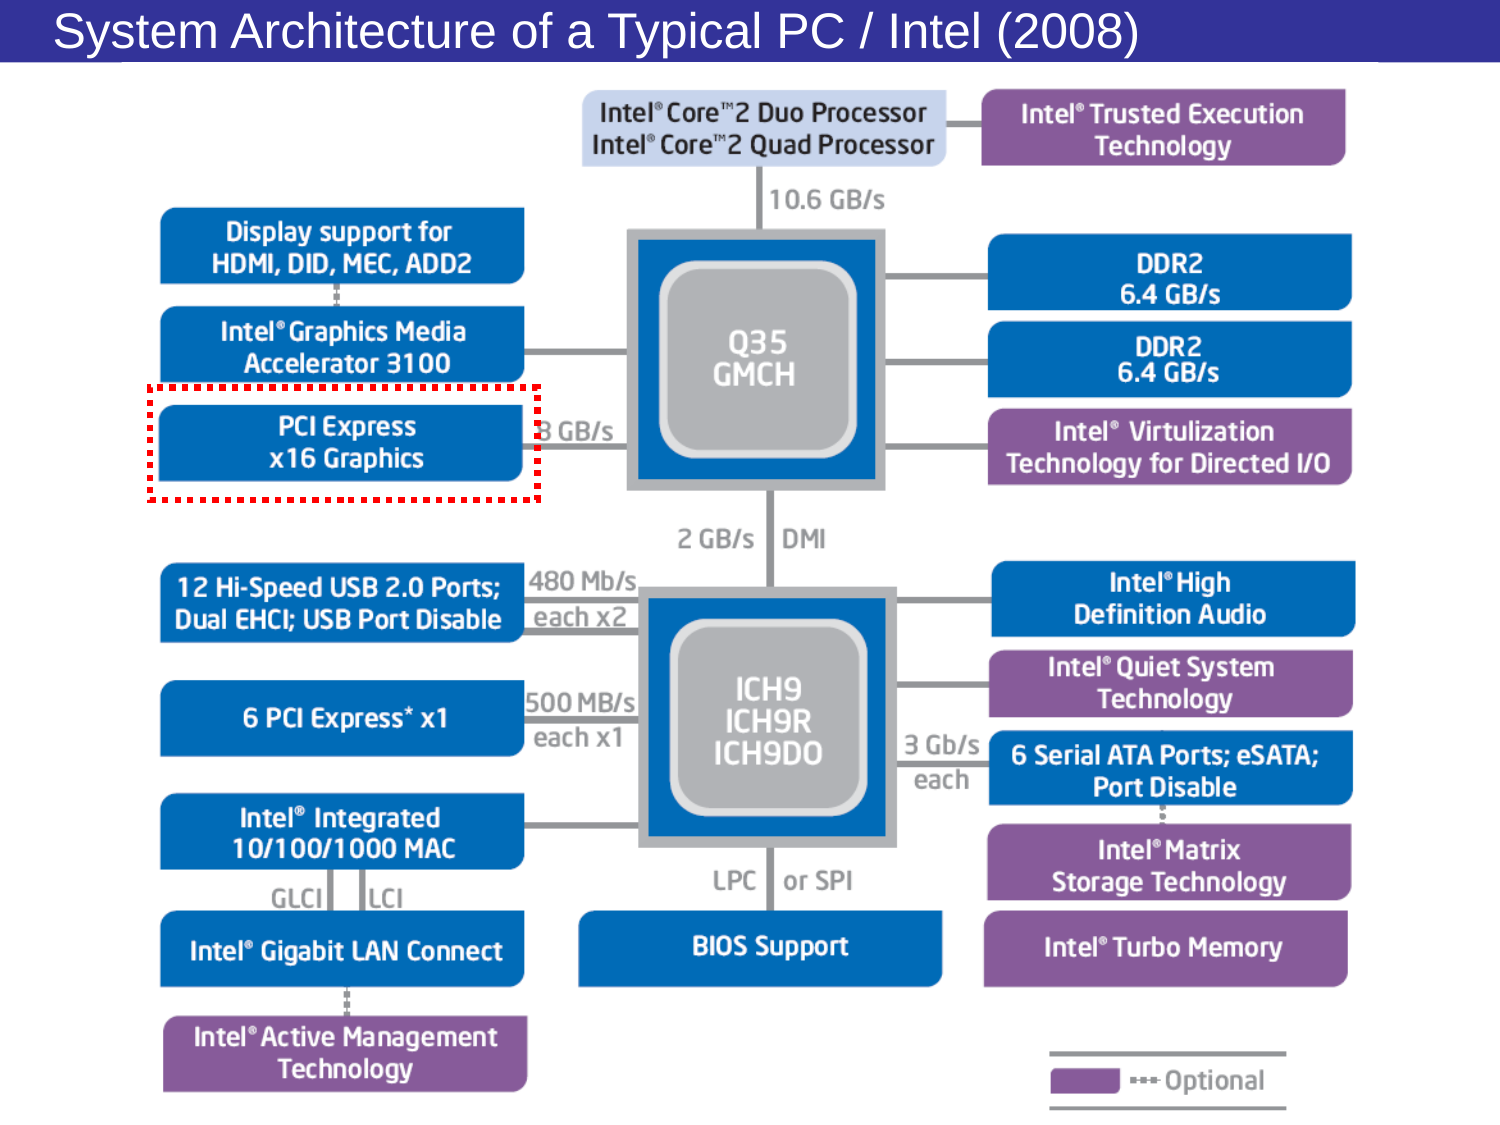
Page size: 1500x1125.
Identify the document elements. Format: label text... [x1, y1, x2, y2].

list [121, 62, 1379, 1125]
title System Architecture of a Typical PC / Intel (2008) [37, 7, 1426, 51]
